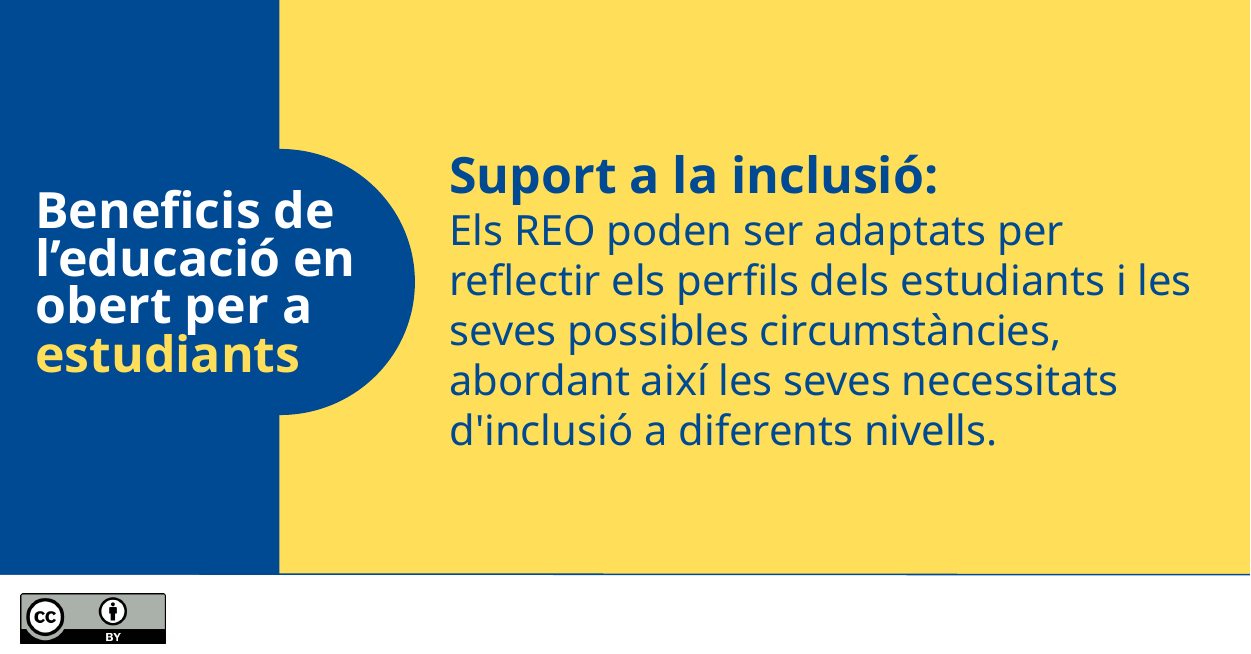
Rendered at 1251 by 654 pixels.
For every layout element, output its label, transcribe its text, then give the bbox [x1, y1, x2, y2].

text_box [201, 148, 359, 174]
text_box Suport a la inclusió: Els REO poden ser adaptats per reflectir els perfils dels estudiants i les seves possibles circumstàncies, abordant així les seves necessitats d'inclusió a diferents nivells. [434, 128, 1219, 469]
text_box [0, 582, 1250, 654]
text_box [403, 227, 415, 337]
text_box [0, 0, 280, 573]
text_box Beneficis de l’educació en obert per a estudiants [20, 174, 403, 397]
text_box [212, 397, 348, 416]
picture [20, 592, 166, 645]
